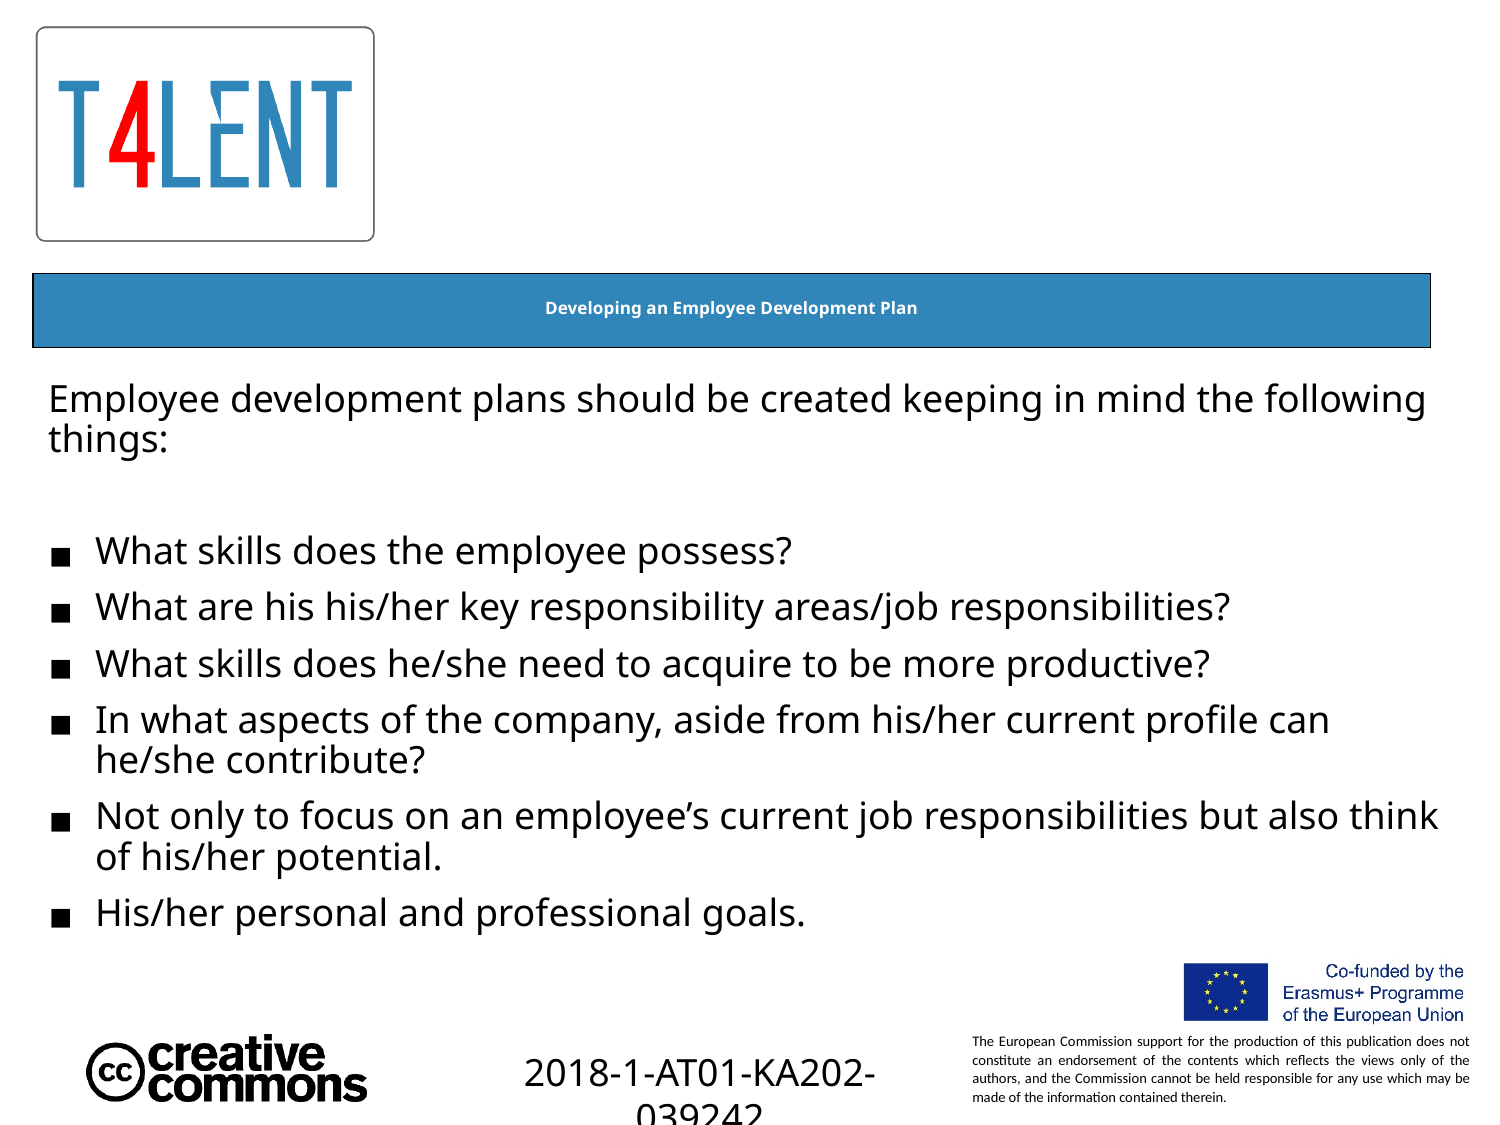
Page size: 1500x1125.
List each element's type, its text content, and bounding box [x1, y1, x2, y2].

picture [35, 26, 375, 242]
title Developing an Employee Development Plan [33, 273, 1431, 348]
subtitle Employee development plans should be created keeping in mind the following things: What skills does the employee possess? What are his his/her key responsibility areas/job responsibilities? What skills does he/she need to acquire to be more productive? In what aspects of the company, aside from his/her current profile can he/she contribute? Not only to focus on an employee’s current job responsibilities but also think of his/her potential. His/her personal and professional goals. [33, 364, 1457, 944]
picture [85, 1034, 367, 1102]
text_box [85, 886, 1500, 961]
picture [1166, 962, 1478, 1026]
text_box 2018-1-AT01-KA202-039242 [454, 1040, 946, 1125]
